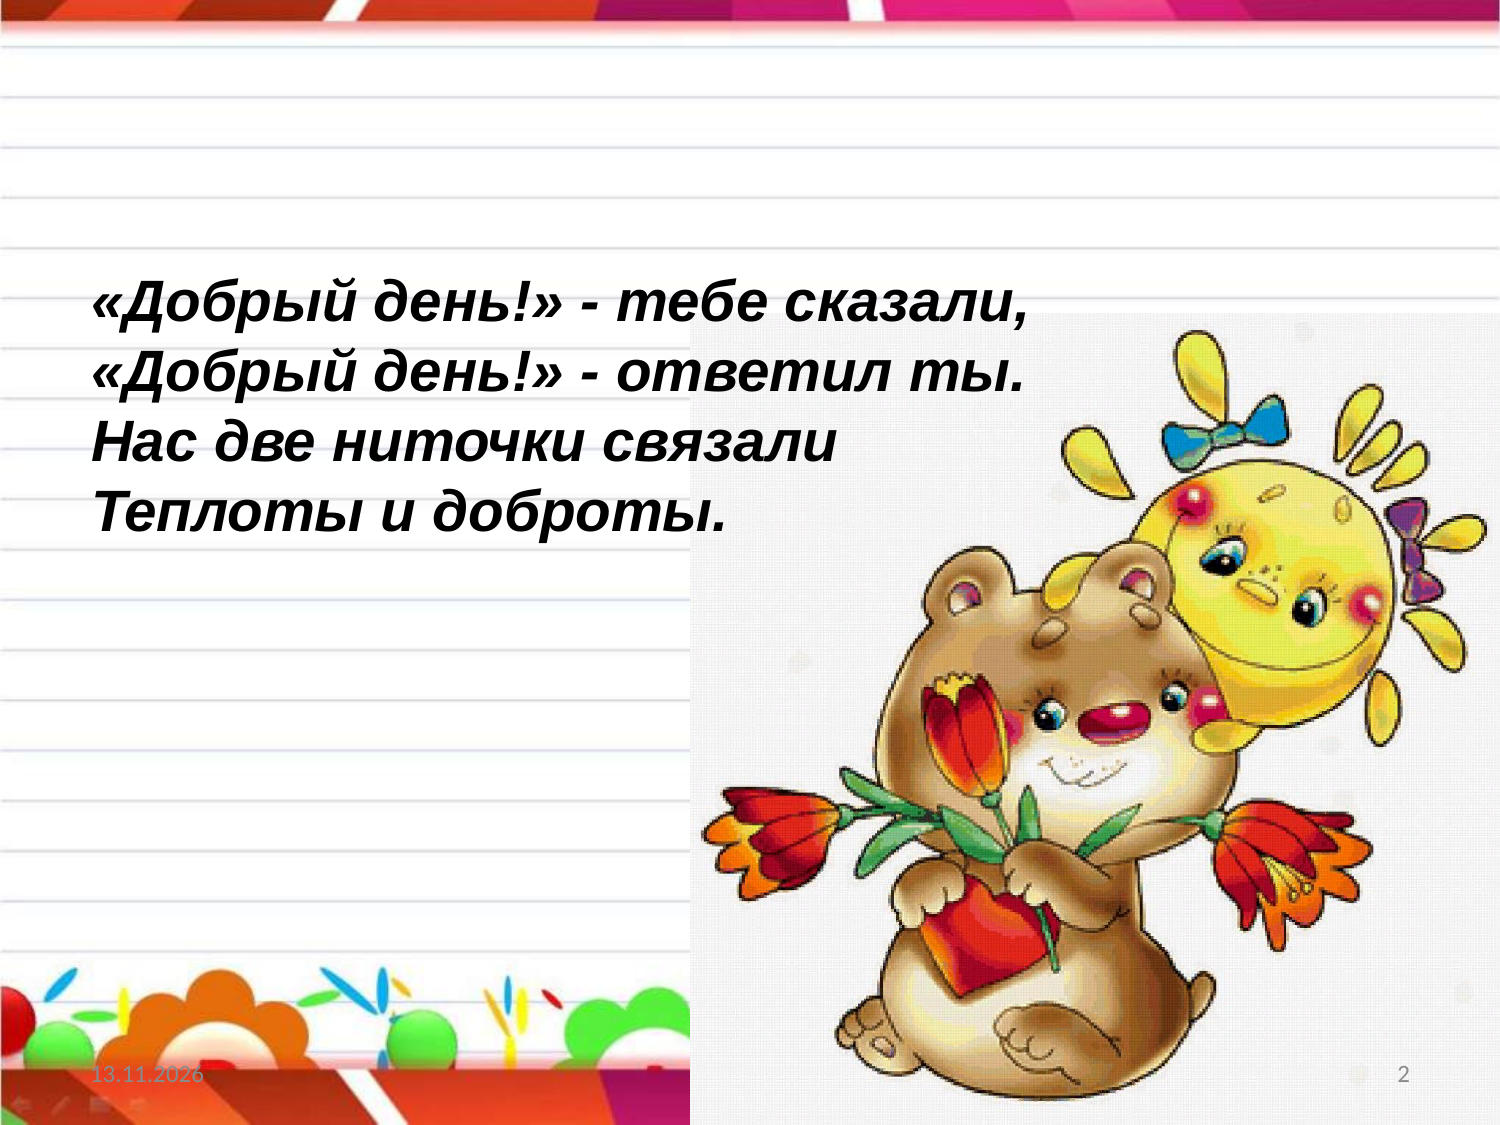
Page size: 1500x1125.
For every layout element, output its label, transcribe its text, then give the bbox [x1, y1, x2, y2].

picture [0, 0, 1500, 1125]
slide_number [75, 1042, 425, 1103]
text_box «Добрый день!» - тебе сказали, «Добрый день!» - ответил ты. Нас две ниточки связали Теплоты и доброты. [76, 255, 1457, 550]
